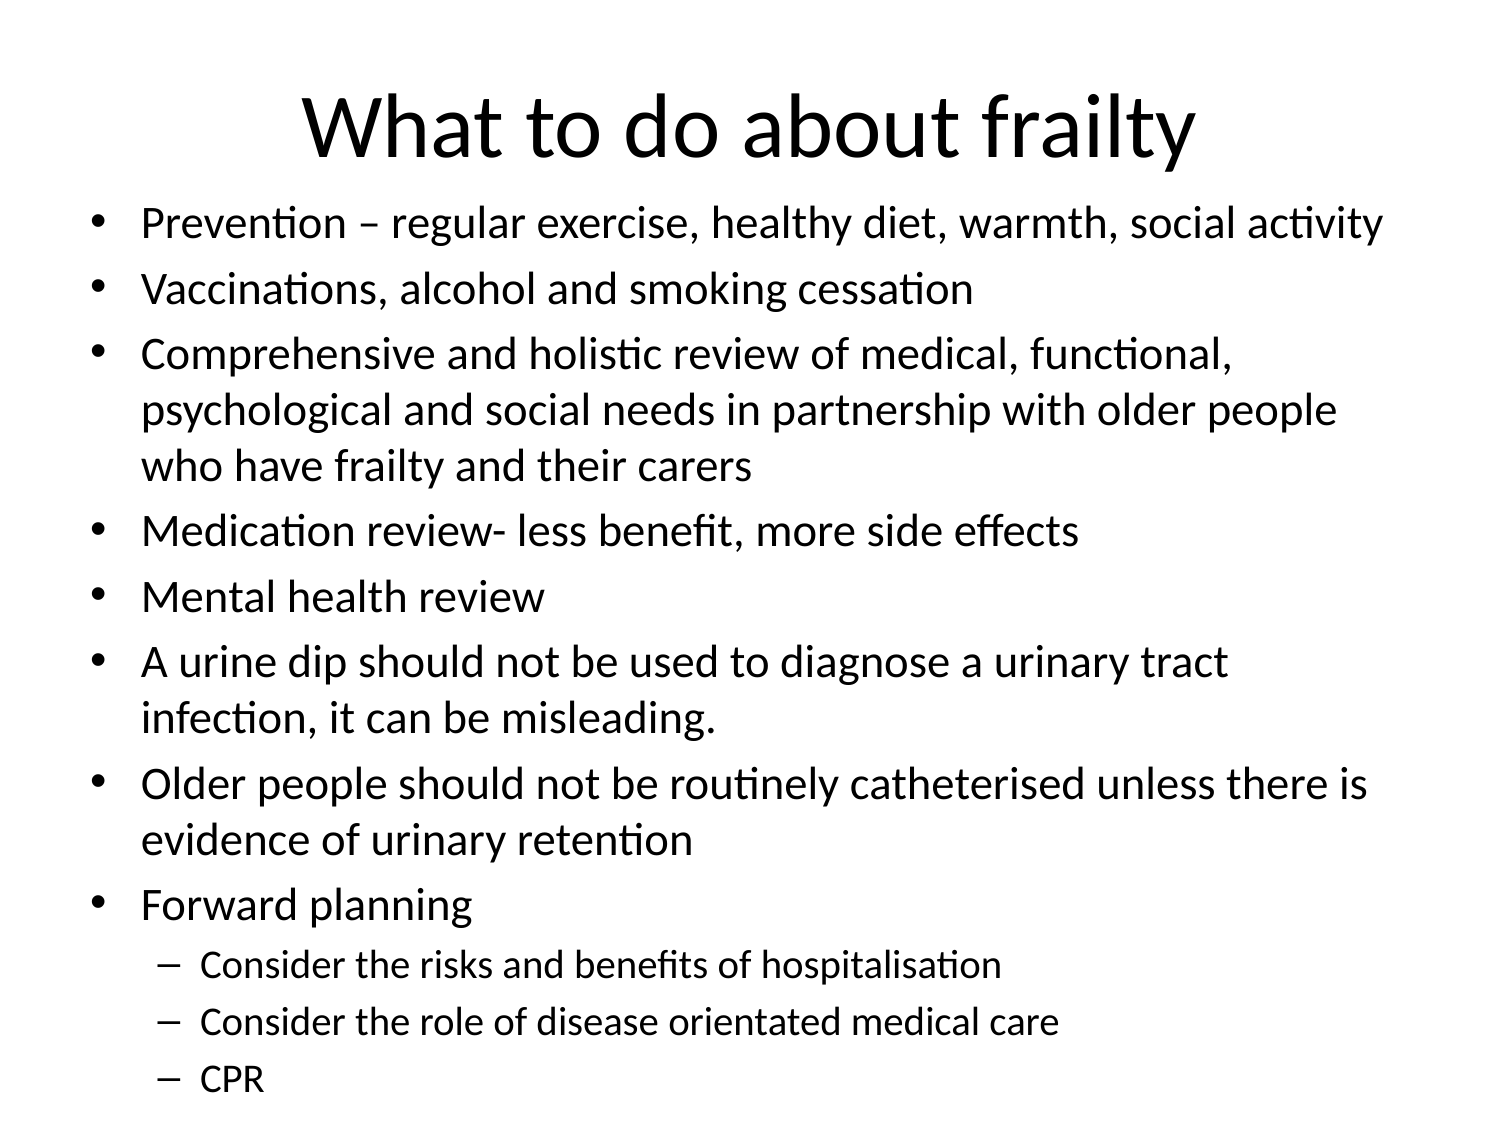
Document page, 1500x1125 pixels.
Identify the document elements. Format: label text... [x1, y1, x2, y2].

list Prevention – regular exercise, healthy diet, warmth, social activity Vaccinations, alcohol and smoking cessation Comprehensive and holistic review of medical, functional, psychological and social needs in partnership with older people who have frailty and their carers Medication review- less benefit, more side effects Mental health review A urine dip should not be used to diagnose a urinary tract infection, it can be misleading. Older people should not be routinely catheterised unless there is evidence of urinary retention Forward planning Consider the risks and benefits of hospitalisation Consider the role of disease orientated medical care CPR [75, 184, 1425, 1125]
title What to do about frailty [75, 45, 1425, 184]
